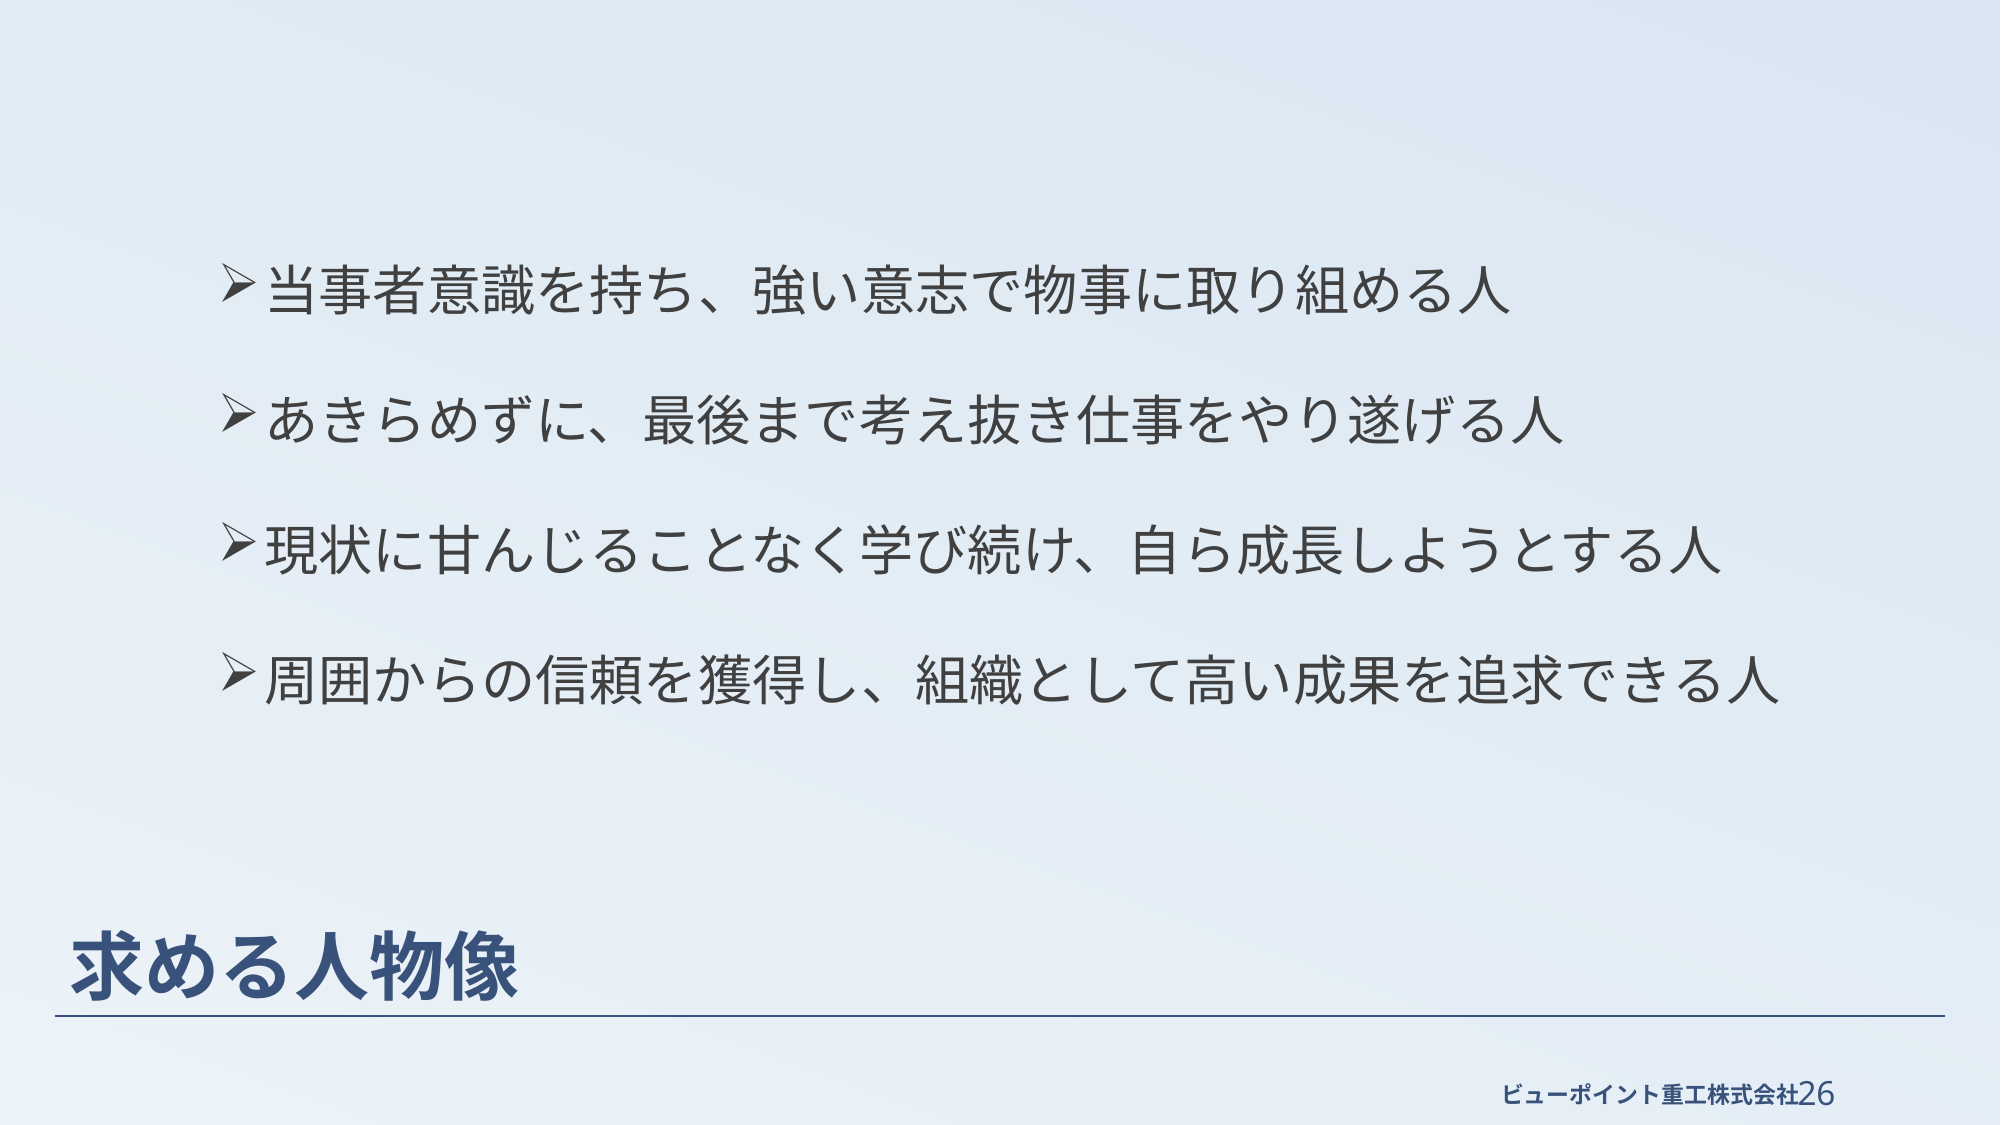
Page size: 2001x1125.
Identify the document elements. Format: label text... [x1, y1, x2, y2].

text_box 当事者意識を持ち、強い意志で物事に取り組める人 あきらめずに、最後まで考え抜き仕事をやり遂げる人 現状に甘んじることなく学び続け、自ら成長しようとする人 周囲からの信頼を獲得し、組織として高い成果を追求できる人 [202, 184, 1798, 719]
title 求める人物像 [54, 923, 1855, 1017]
